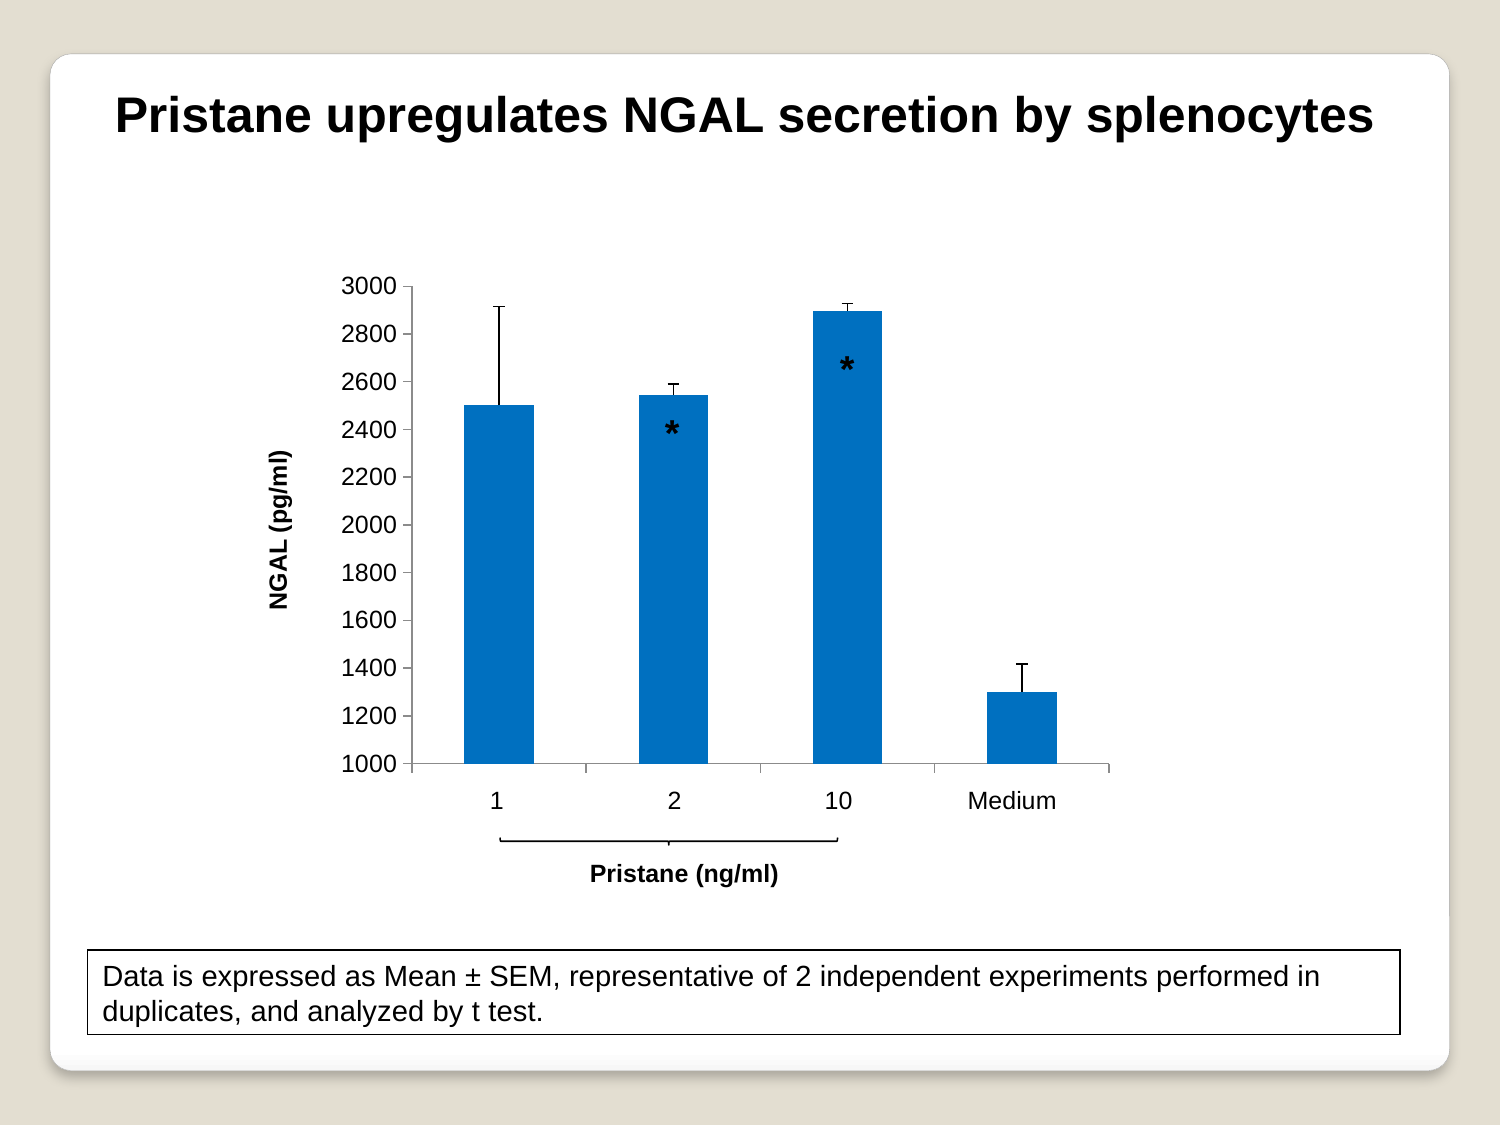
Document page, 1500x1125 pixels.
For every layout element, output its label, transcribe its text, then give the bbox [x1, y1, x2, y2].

text_box NGAL (pg/ml) [254, 400, 300, 625]
chart [324, 262, 1126, 788]
text_box Pristane upregulates NGAL secretion by splenocytes [99, 74, 1413, 150]
text_box Pristane (ng/ml) [575, 849, 1000, 895]
text_box Data is expressed as Mean ± SEM, representative of 2 independent experiments performed in duplicates, and analyzed by t test. [87, 949, 1400, 1035]
text_box [499, 837, 839, 846]
text_box 1 2 10 Medium [474, 776, 1188, 822]
